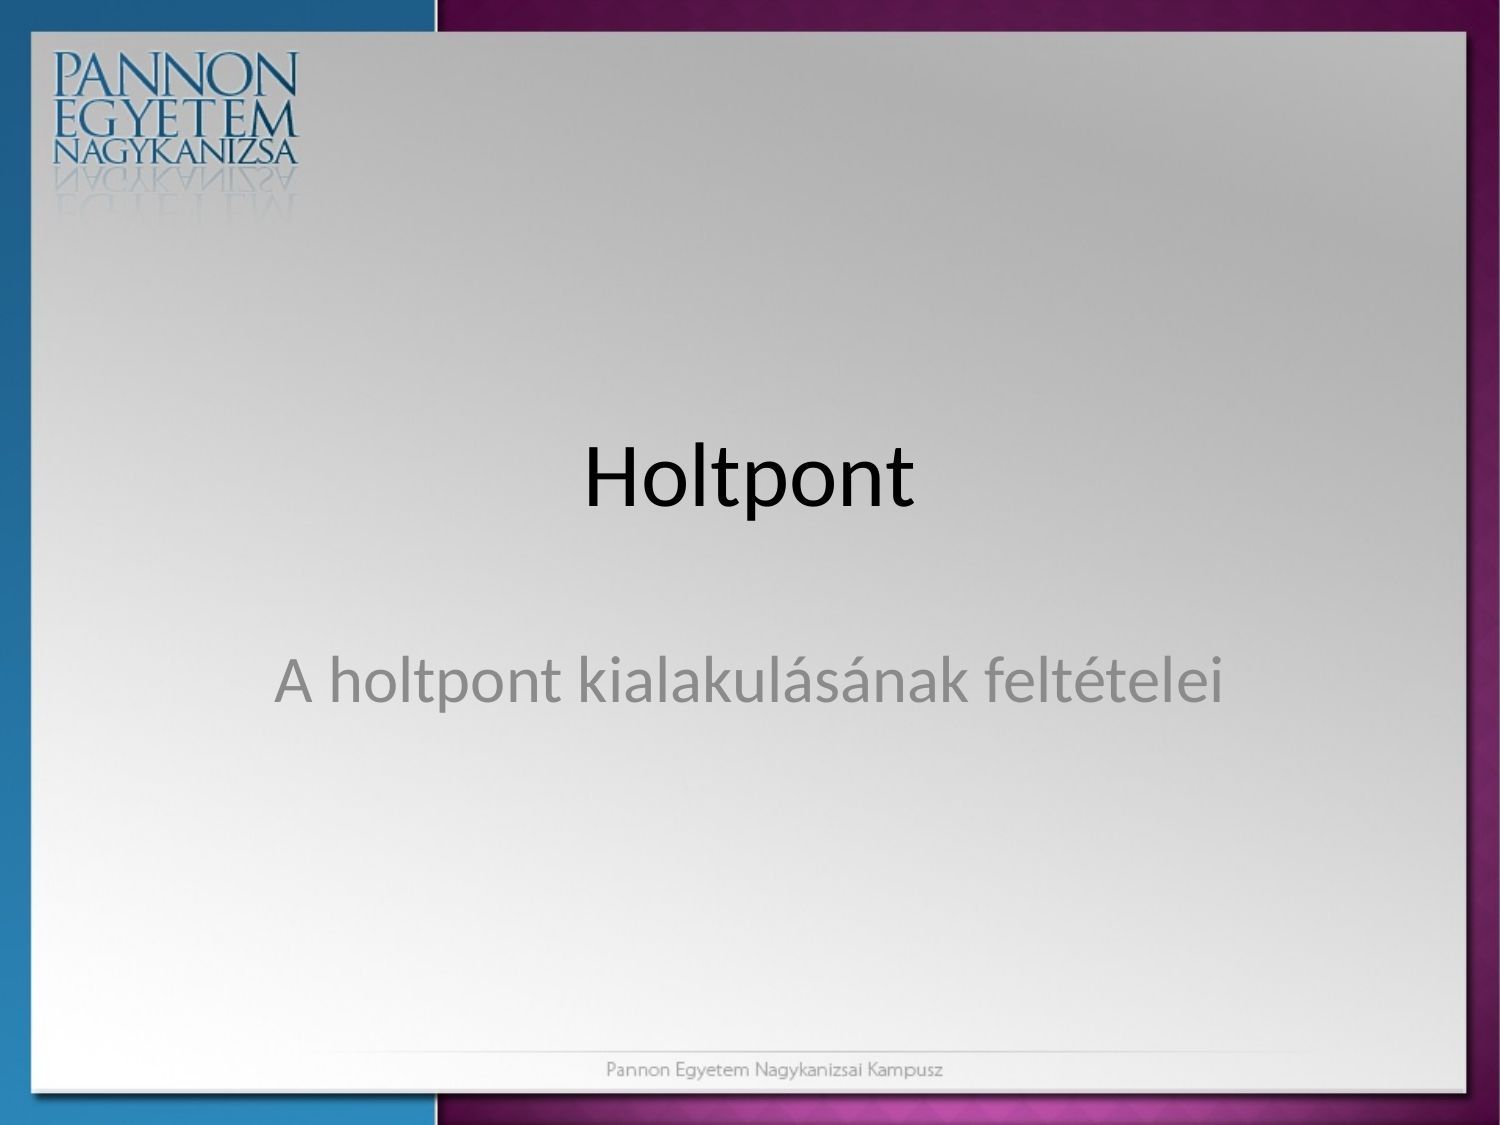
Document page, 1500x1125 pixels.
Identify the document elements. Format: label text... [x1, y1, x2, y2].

title Holtpont [112, 349, 1388, 591]
subtitle A holtpont kialakulásának feltételei [225, 637, 1275, 925]
picture [0, 0, 1500, 1125]
